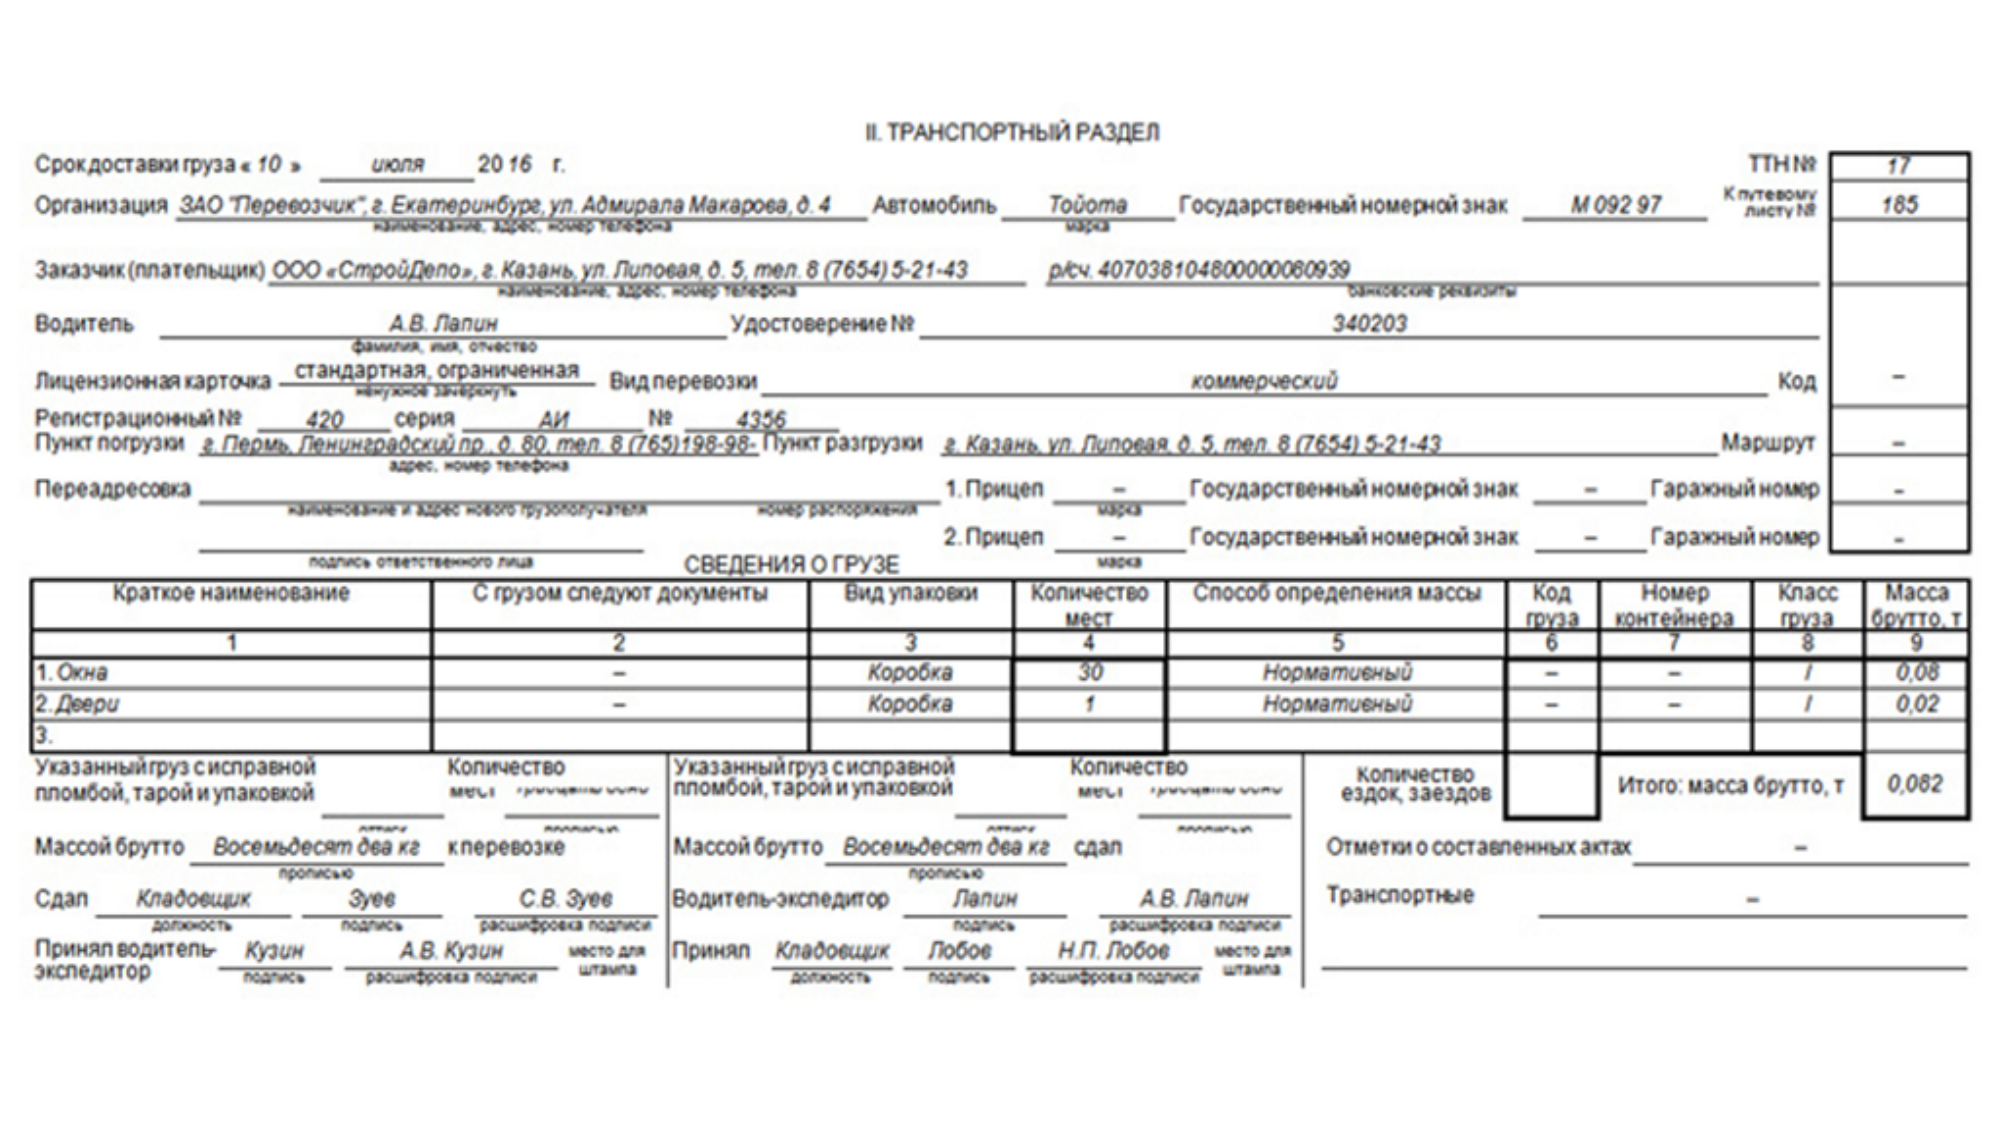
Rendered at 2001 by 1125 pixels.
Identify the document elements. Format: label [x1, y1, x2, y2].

picture [0, 102, 2000, 1007]
